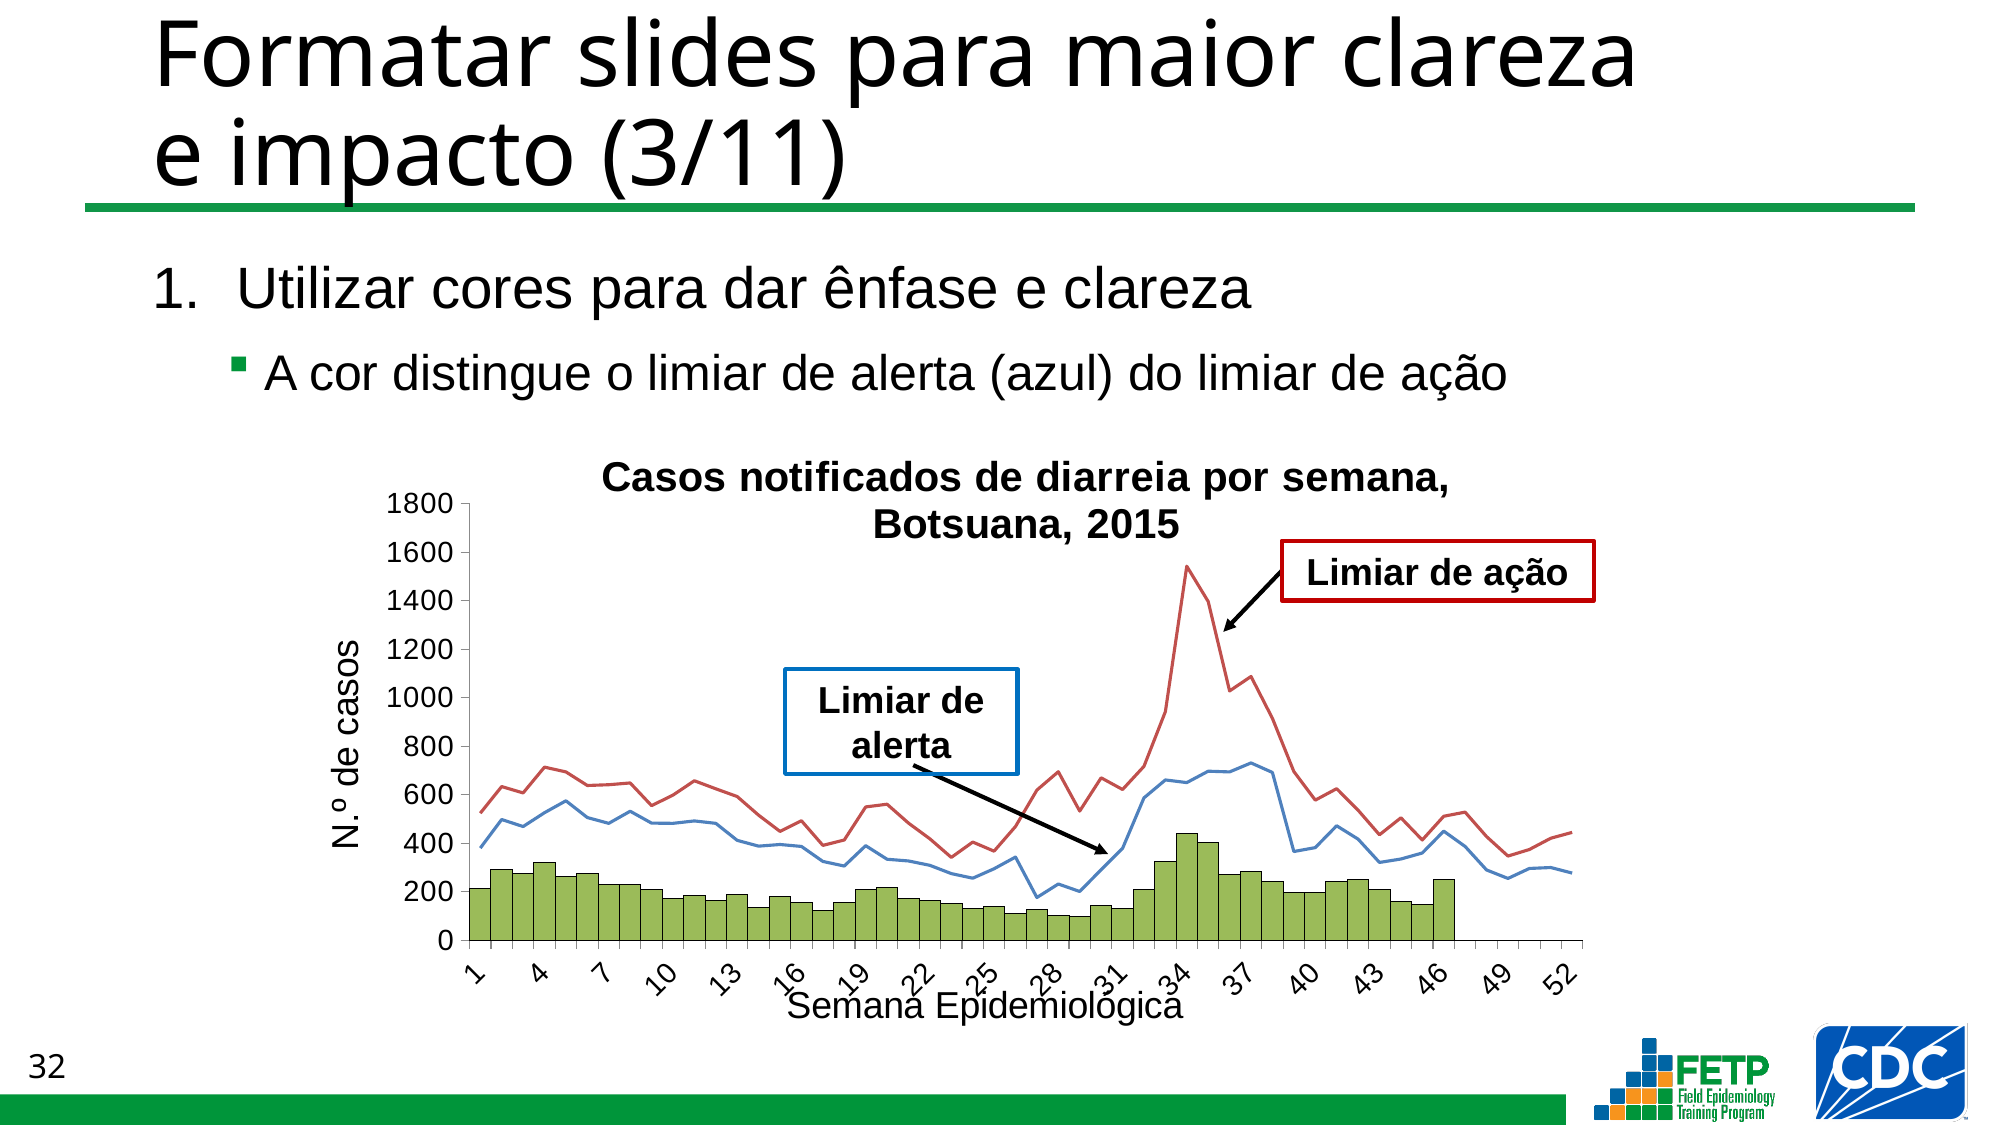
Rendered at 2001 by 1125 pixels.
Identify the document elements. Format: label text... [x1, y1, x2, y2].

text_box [312, 441, 1643, 1038]
title Formatar slides para maior clareza e impacto (3/11) [137, 0, 1863, 207]
picture [1594, 1038, 1775, 1122]
picture [1813, 1023, 1968, 1122]
list Utilizar cores para dar ênfase e clareza A cor distingue o limiar de alerta (azul) do limiar de ação [137, 242, 1863, 1004]
